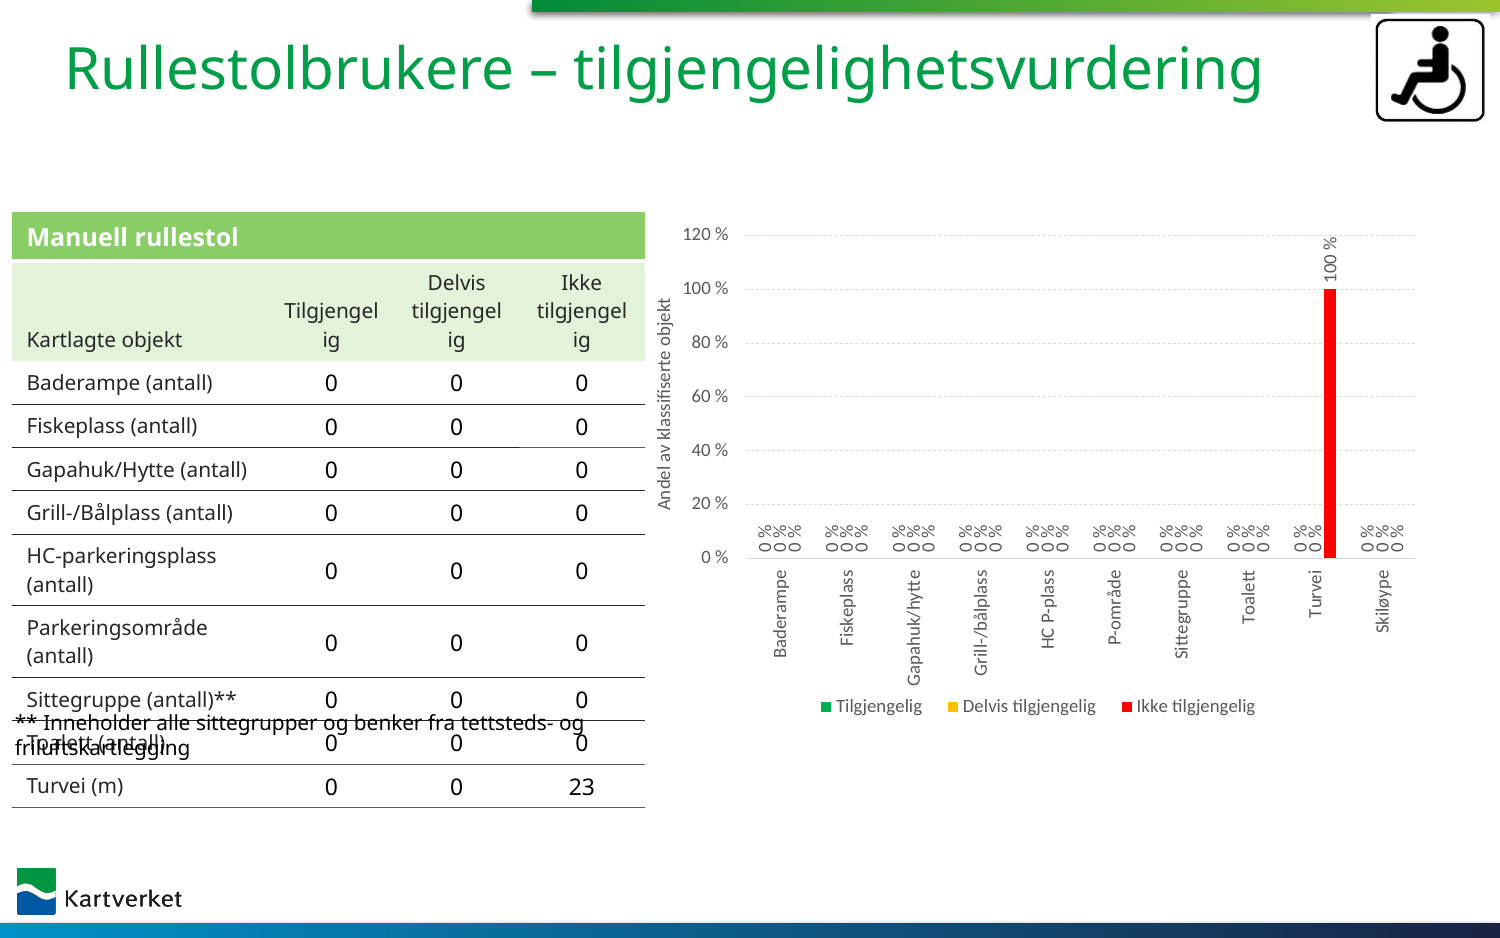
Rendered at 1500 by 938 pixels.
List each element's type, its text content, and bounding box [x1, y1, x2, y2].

table_cell 0 [519, 678, 638, 702]
table_header Manuell rullestol [12, 212, 645, 259]
table_cell 0 [269, 448, 394, 490]
table_cell Parkeringsområde (antall) [12, 606, 269, 677]
table_cell 0 [394, 606, 519, 677]
table_cell 0 [394, 491, 519, 534]
table_cell 23 [519, 768, 645, 807]
table_cell Sittegruppe (antall)** [12, 678, 269, 702]
table_cell 0 [394, 448, 519, 490]
table_cell 0 [394, 535, 519, 605]
table_cell Gapahuk/Hytte (antall) [12, 448, 269, 490]
table_cell Kartlagte objekt [12, 263, 269, 361]
table_cell 0 [519, 606, 638, 677]
table_cell 0 [394, 678, 519, 702]
table_cell 0 [269, 405, 394, 447]
table_cell 0 [269, 361, 394, 404]
table_cell 0 [519, 535, 638, 605]
table_cell 0 [519, 491, 638, 534]
text_box Rullestolbrukere – tilgjengelighetsvurdering [49, 12, 1372, 109]
table_cell 0 [519, 361, 638, 404]
table_cell Turvei (m) [12, 768, 269, 807]
table_cell 0 [519, 405, 638, 447]
table_cell Tilgjengelig [269, 263, 394, 361]
table_cell 0 [394, 361, 519, 404]
picture [1371, 13, 1491, 127]
table_cell 0 [394, 768, 519, 807]
table_cell HC-parkeringsplass (antall) [12, 535, 269, 605]
table_cell Fiskeplass (antall) [12, 405, 269, 447]
table_cell 0 [394, 405, 519, 447]
table_cell 0 [269, 678, 394, 702]
table_cell 0 [269, 491, 394, 534]
text_box ** Inneholder alle sittegrupper og benker fra tettsteds- og friluftskartlegging [0, 702, 745, 768]
table_cell 0 [269, 768, 394, 807]
table_cell Grill-/Bålplass (antall) [12, 491, 269, 534]
table_cell Baderampe (antall) [12, 361, 269, 404]
table_cell 0 [269, 535, 394, 605]
picture [643, 218, 1427, 728]
table_cell 0 [519, 448, 638, 490]
table_cell 0 [269, 606, 394, 677]
table_cell Delvis tilgjengelig [394, 263, 519, 361]
table_cell Ikke tilgjengelig [519, 263, 638, 361]
